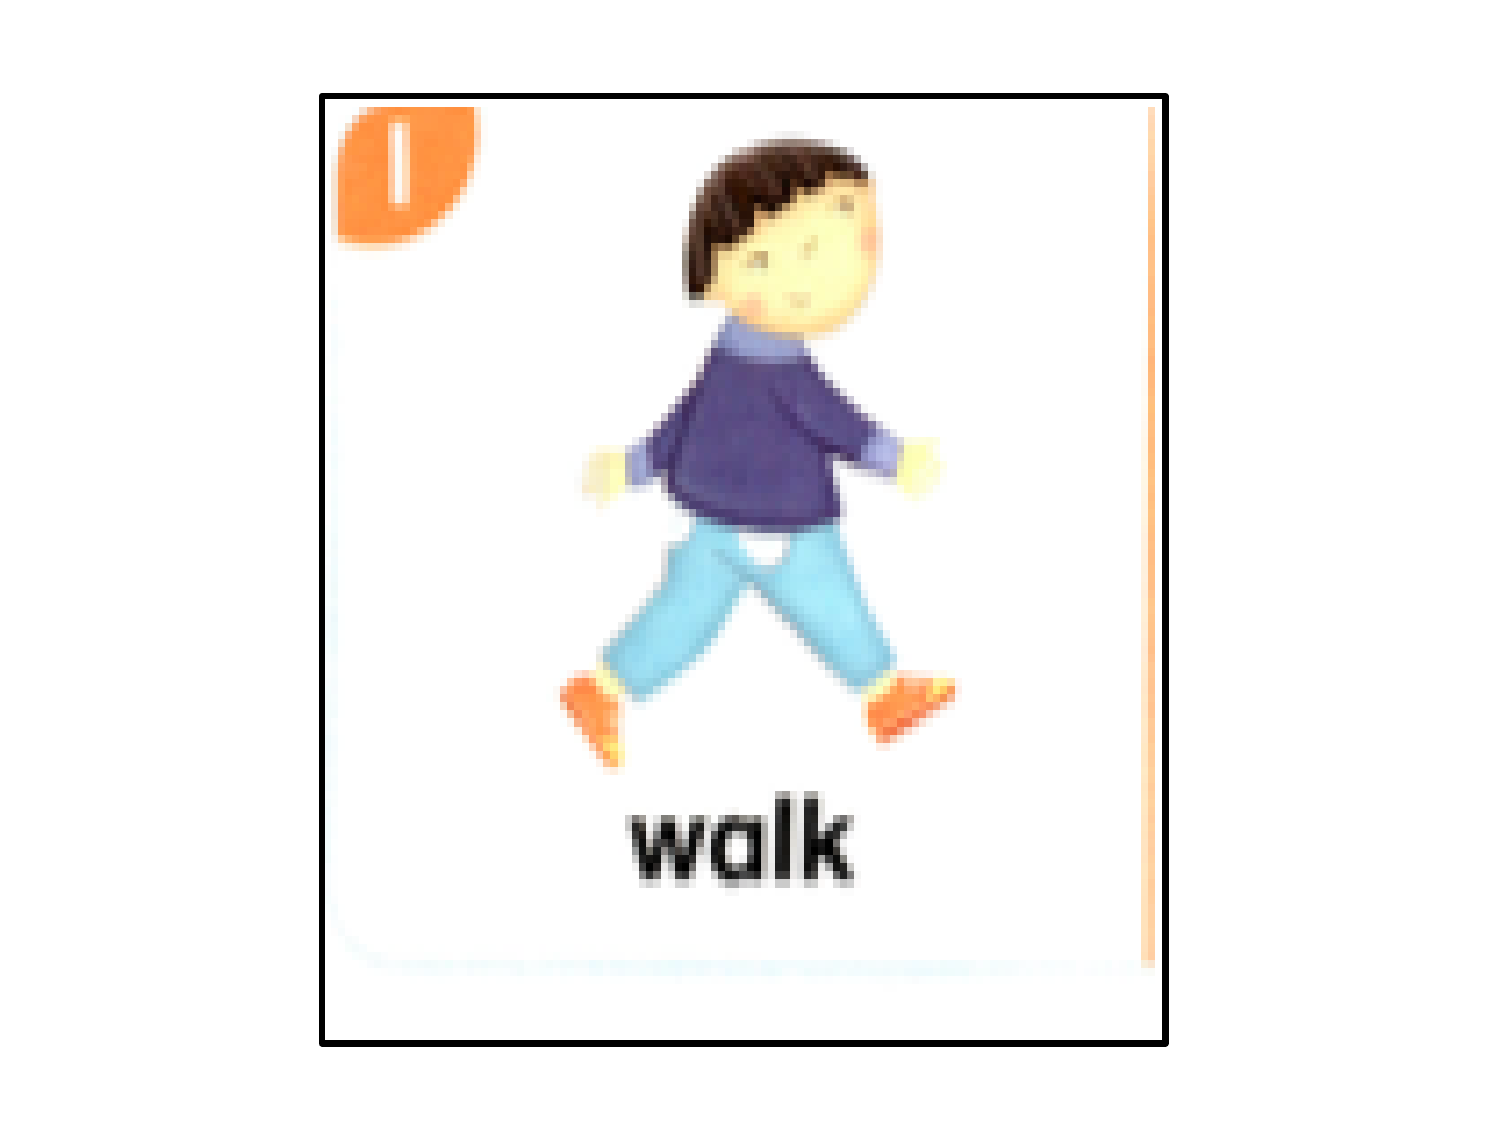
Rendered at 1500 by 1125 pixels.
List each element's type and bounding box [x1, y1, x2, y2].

picture [324, 98, 1163, 1041]
